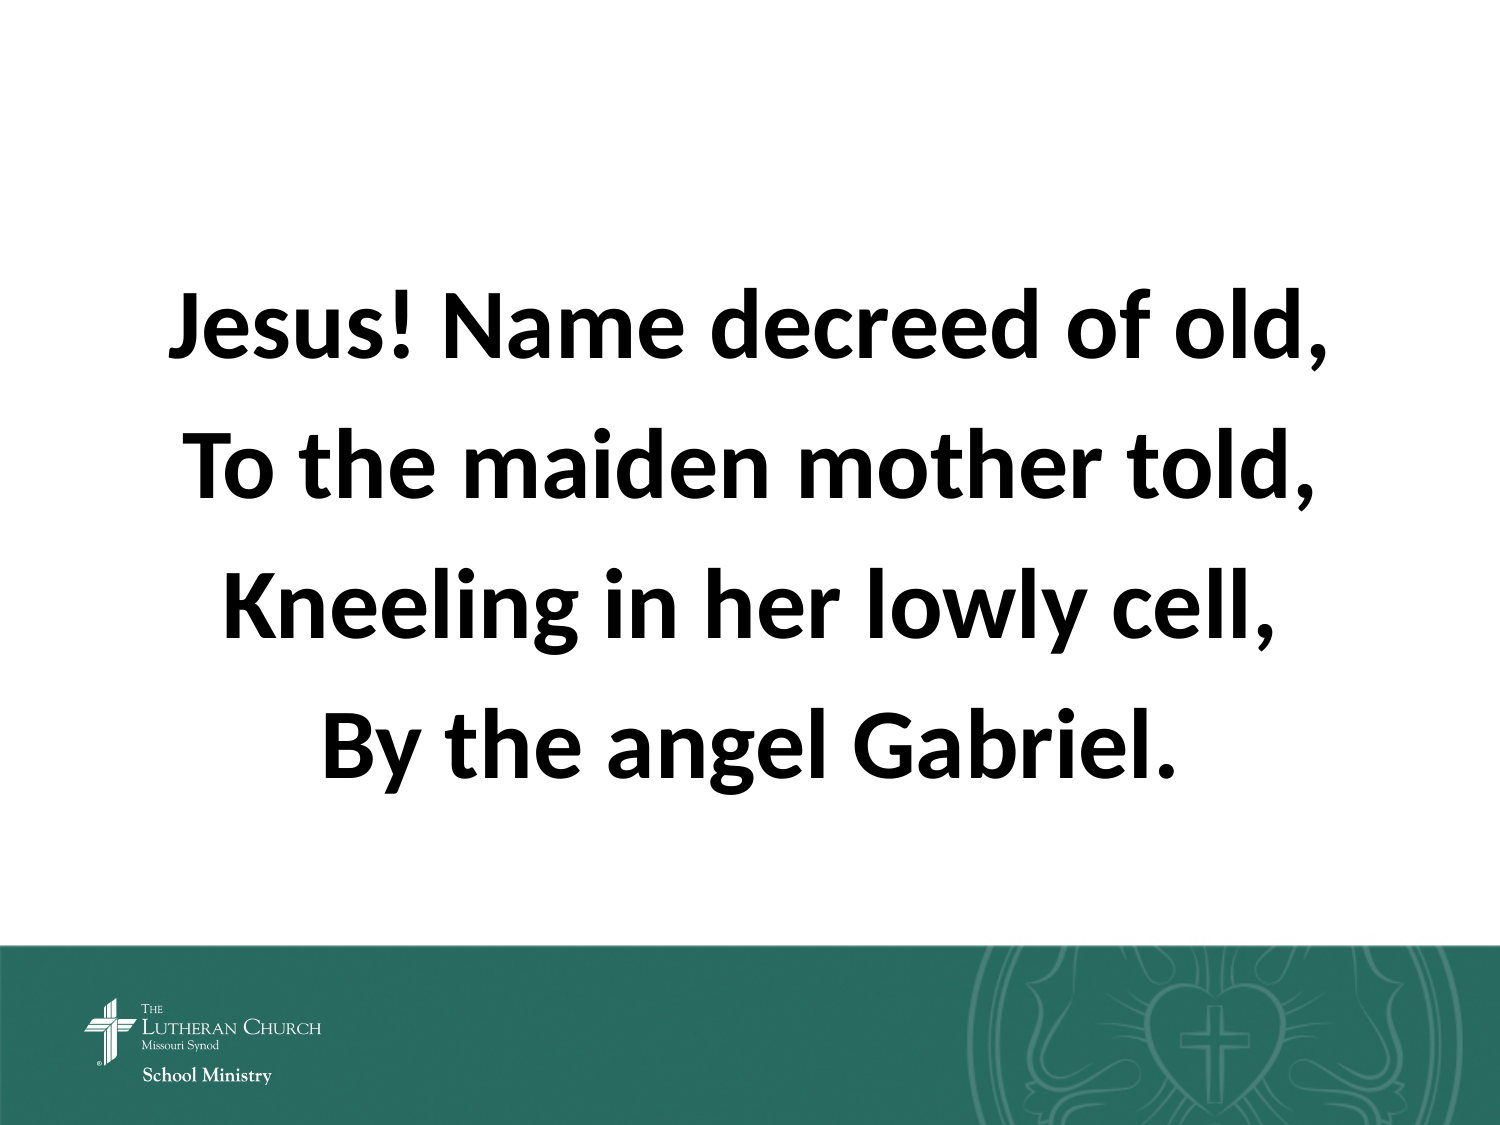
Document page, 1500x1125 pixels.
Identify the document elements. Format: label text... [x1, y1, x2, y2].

list Jesus! Name decreed of old, To the maiden mother told, Kneeling in her lowly cell, By the angel Gabriel. [73, 111, 1428, 975]
picture [0, 0, 1500, 1125]
